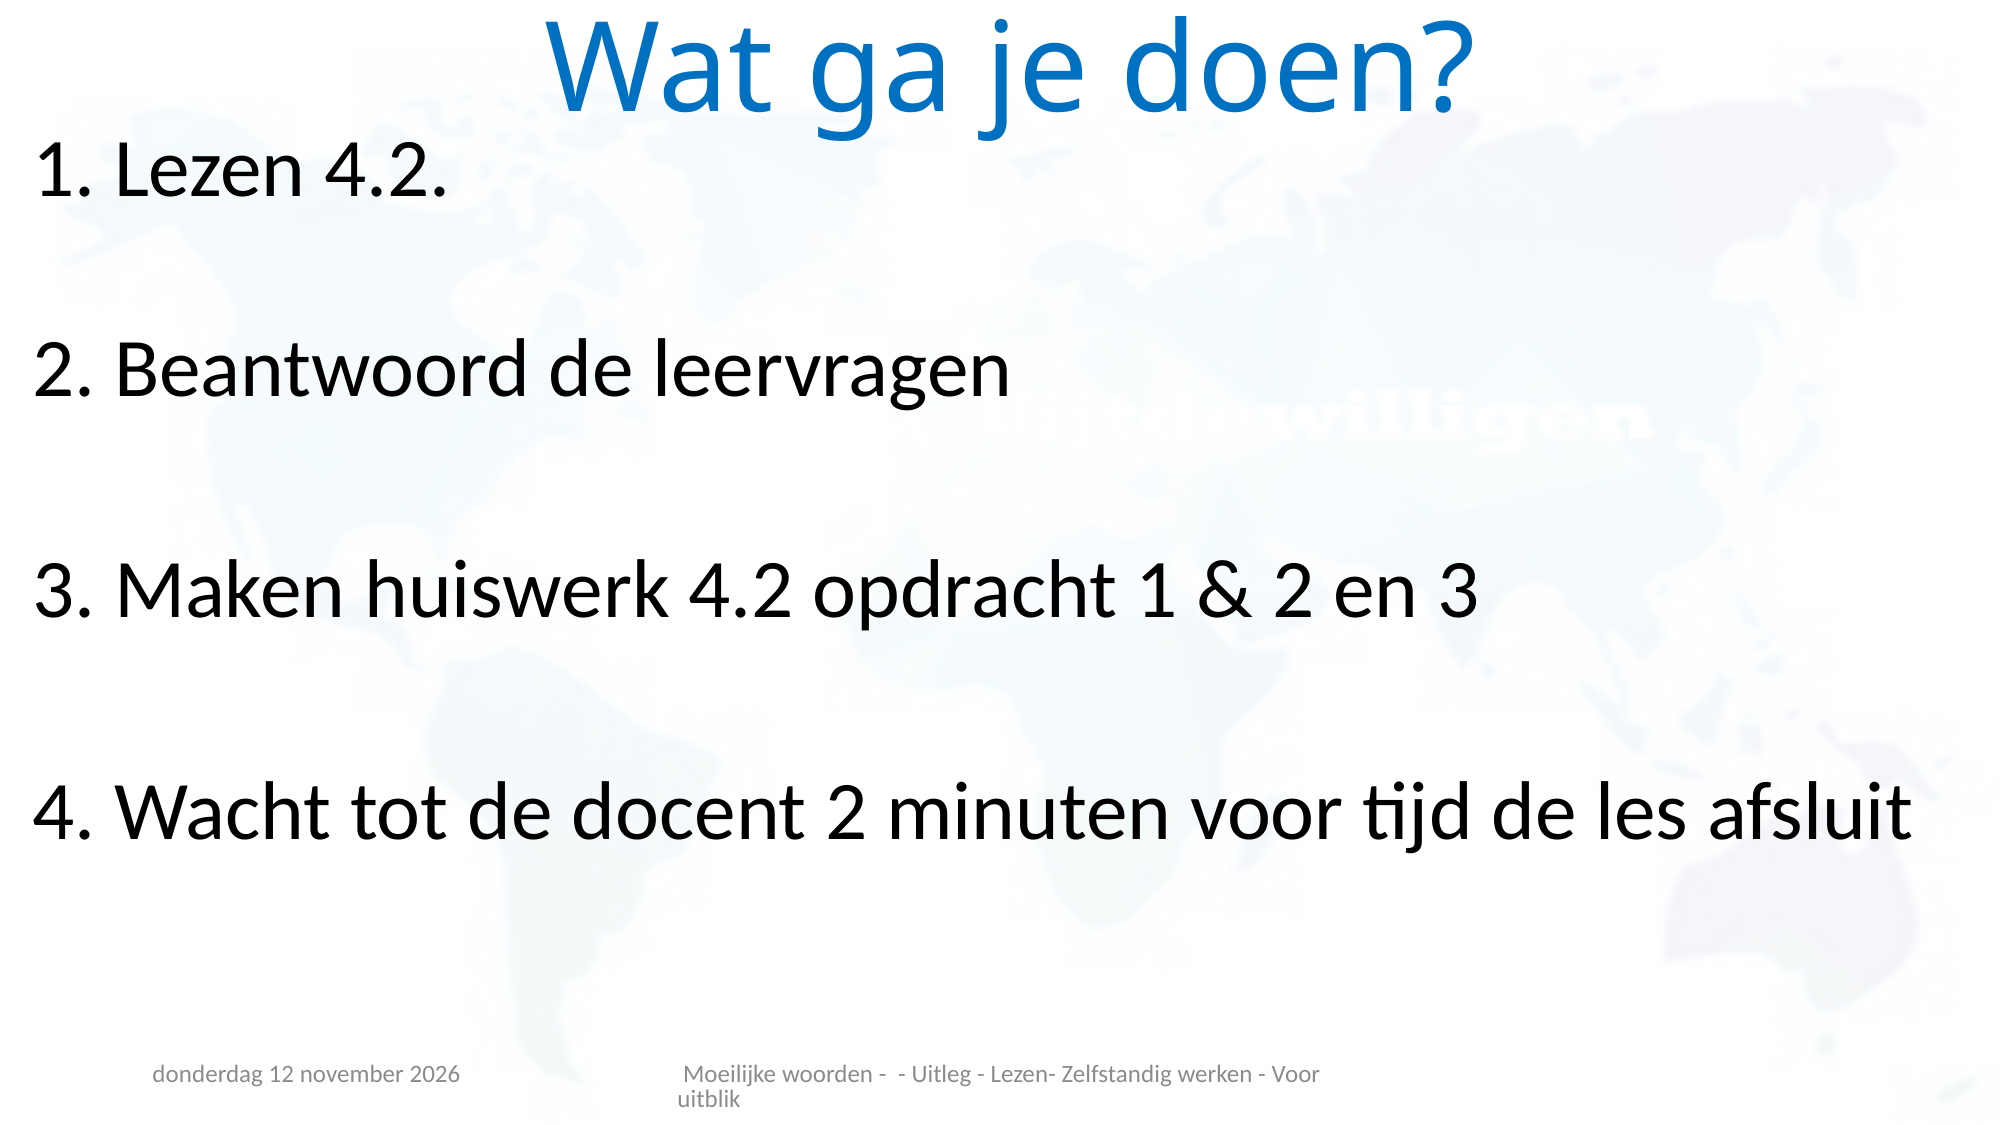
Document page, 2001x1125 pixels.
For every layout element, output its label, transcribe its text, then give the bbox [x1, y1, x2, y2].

subtitle 1. Lezen 4.2. 2. Beantwoord de leervragen 3. Maken huiswerk 4.2 opdracht 1 & 2 en 3 4. Wacht tot de docent 2 minuten voor tijd de les afsluit [17, 116, 2000, 1063]
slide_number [137, 1042, 588, 1103]
title Wat ga je doen? [260, 0, 1761, 116]
footer Moeilijke woorden - - Uitleg - Lezen- Zelfstandig werken - Vooruitblik [662, 1042, 1338, 1103]
